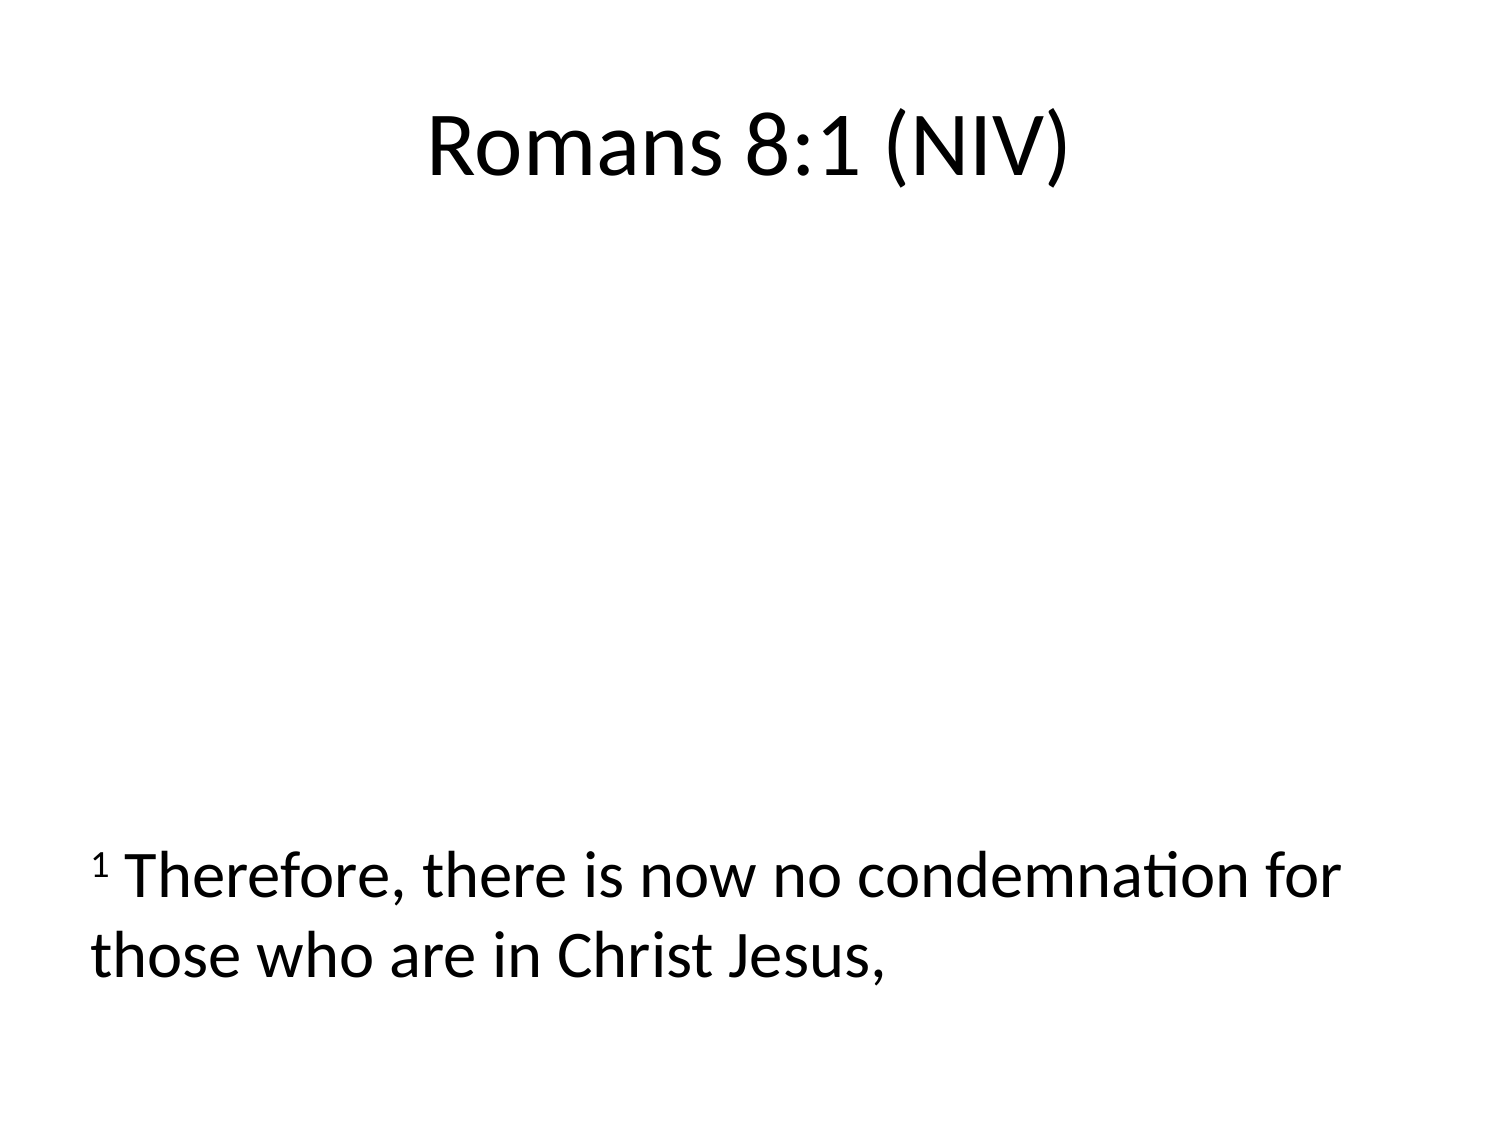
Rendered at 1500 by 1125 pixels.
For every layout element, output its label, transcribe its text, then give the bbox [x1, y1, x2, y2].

title Romans 8:1 (NIV) [75, 45, 1425, 233]
list 1 Therefore, there is now no condemnation for those who are in Christ Jesus, [75, 262, 1425, 1005]
